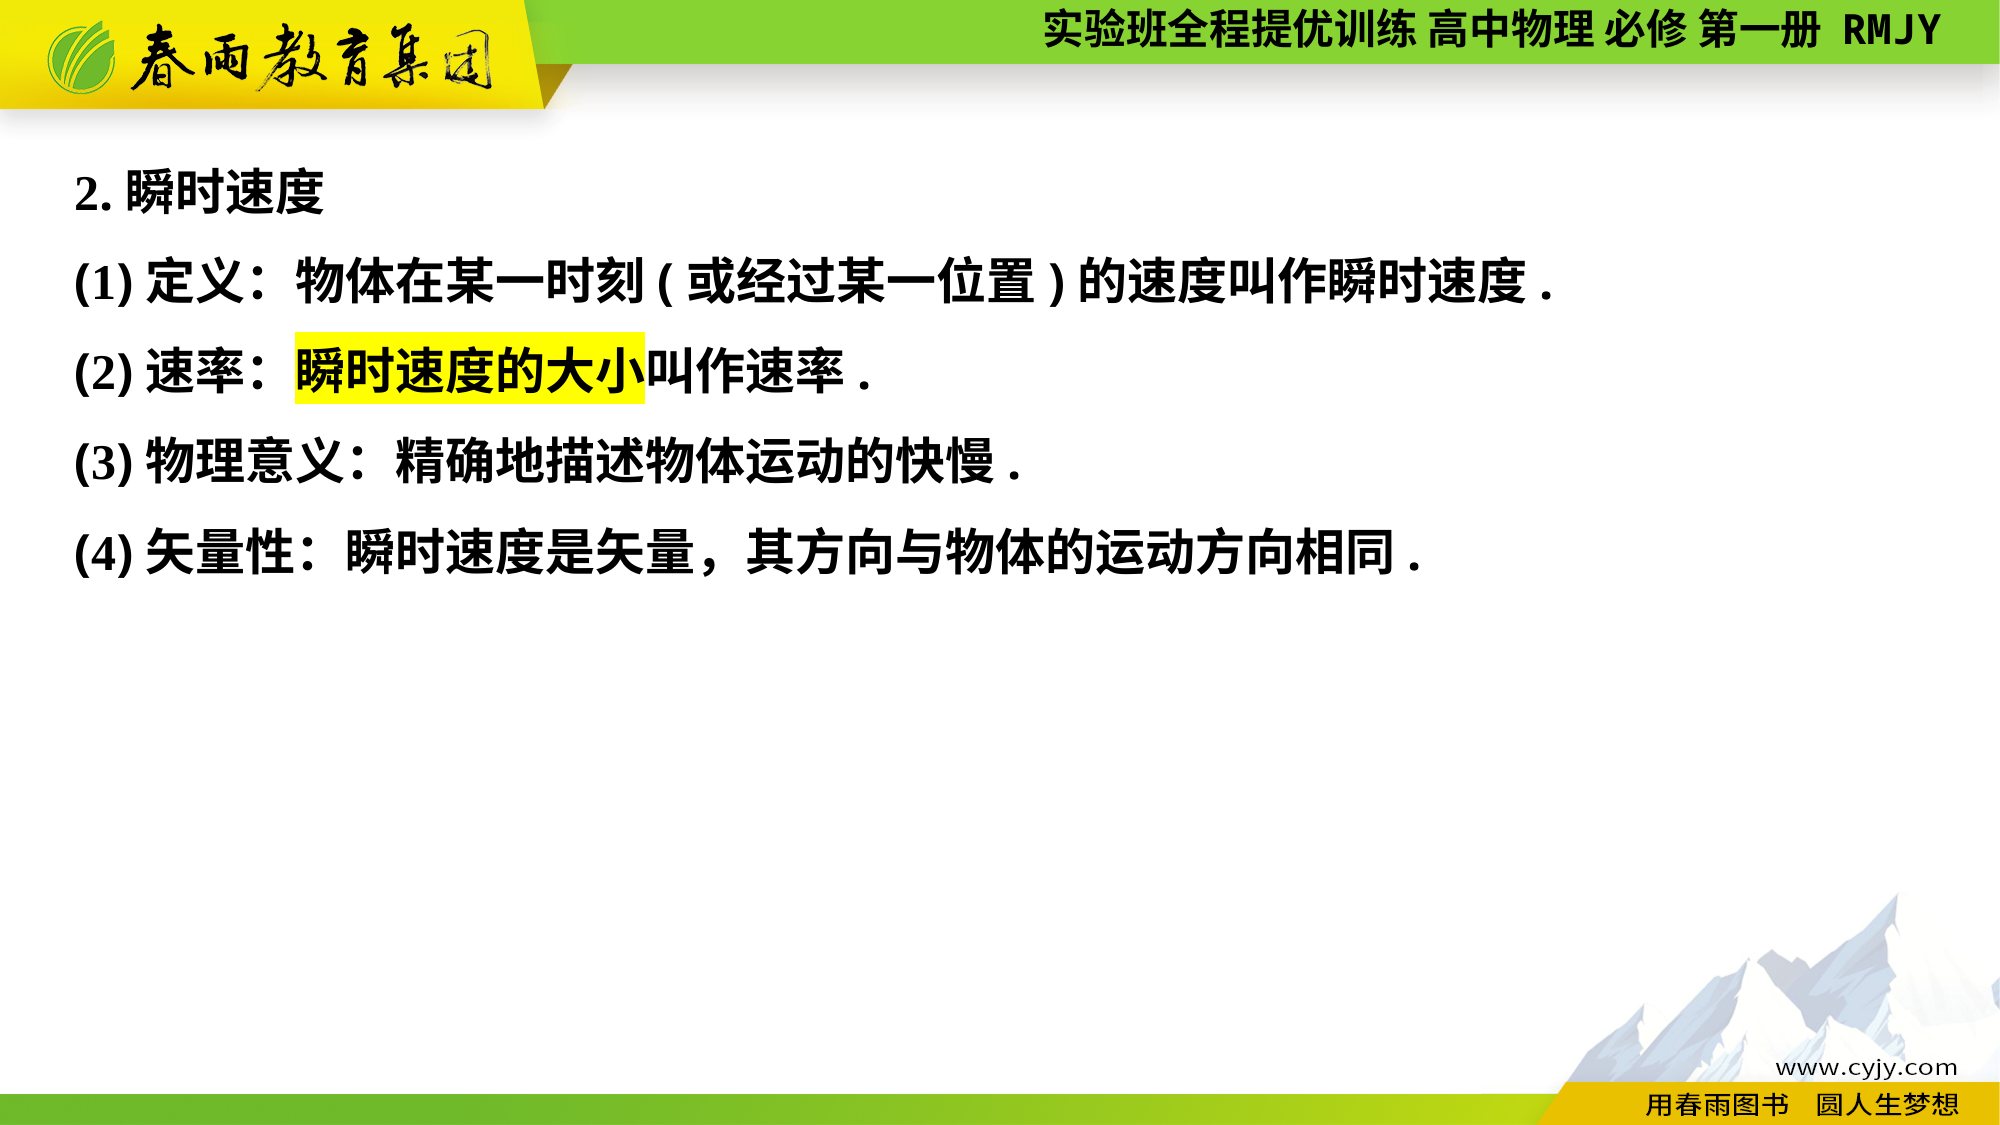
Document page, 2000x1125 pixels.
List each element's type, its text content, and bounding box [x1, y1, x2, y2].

list 2.瞬时速度 (1)定义：物体在某一时刻(或经过某一位置)的速度叫作瞬时速度. (2)速率：瞬时速度的大小叫作速率. (3)物理意义：精确地描述物体运动的快慢. (4)矢量性：瞬时速度是矢量，其方向与物体的运动方向相同. [59, 122, 1944, 581]
picture [0, 0, 2000, 1125]
